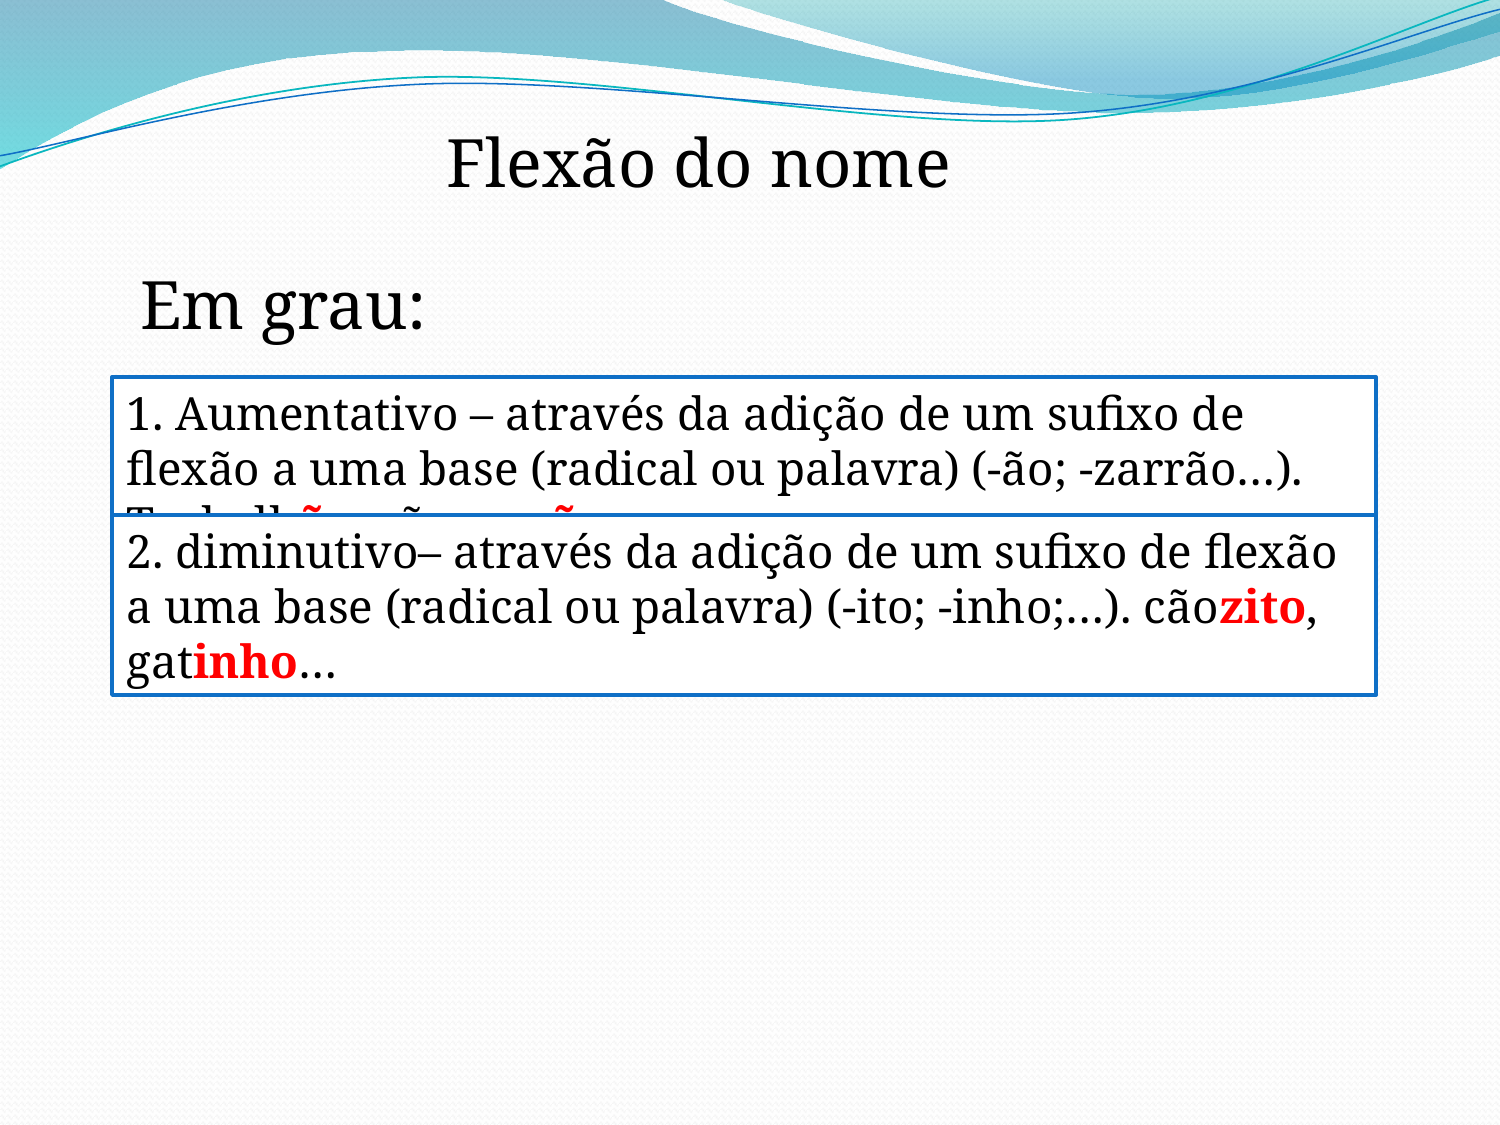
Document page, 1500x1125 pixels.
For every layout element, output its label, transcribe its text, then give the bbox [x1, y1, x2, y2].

text_box Em grau: [125, 255, 442, 350]
text_box 1. Aumentativo – através da adição de um sufixo de flexão a uma base (radical ou palavra) (-ão; -zarrão…). Trabalhão, cãozarrão… [110, 375, 1378, 513]
text_box 2. diminutivo– através da adição de um sufixo de flexão a uma base (radical ou palavra) (-ito; -inho;…). cãozito, gatinho… [110, 513, 1378, 697]
text_box Flexão do nome [431, 113, 966, 209]
